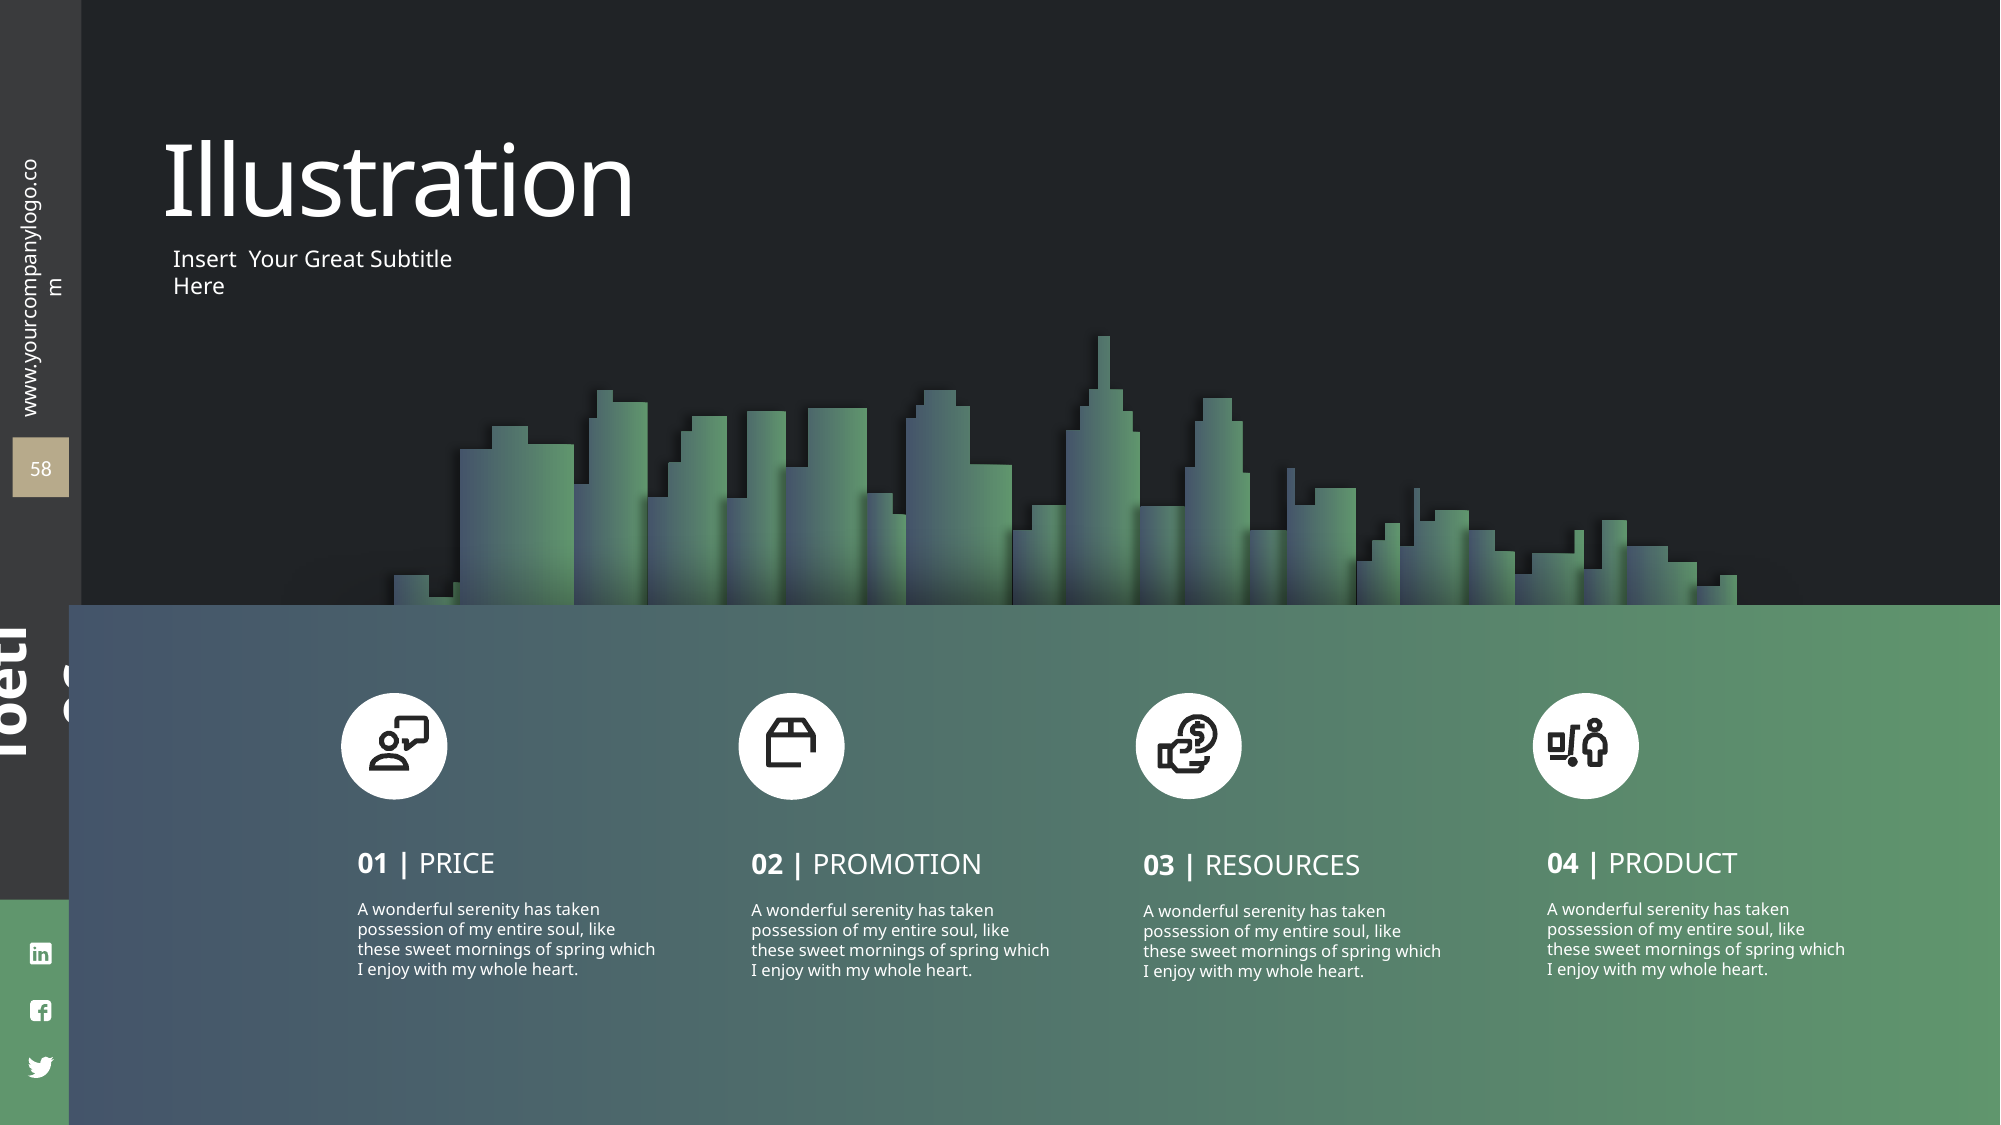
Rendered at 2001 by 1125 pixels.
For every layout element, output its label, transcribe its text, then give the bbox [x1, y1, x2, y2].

text_box Illustration [147, 116, 677, 236]
text_box [68, 605, 2000, 1125]
text_box 03 | RESOURCES A wonderful serenity has taken possession of my entire soul, like these sweet mornings of spring which I enjoy with my whole heart. [1128, 839, 1459, 988]
text_box 01 | PRICE A wonderful serenity has taken possession of my entire soul, like these sweet mornings of spring which I enjoy with my whole heart. [342, 837, 673, 986]
text_box [1135, 693, 1242, 800]
text_box 04 | PRODUCT A wonderful serenity has taken possession of my entire soul, like these sweet mornings of spring which I enjoy with my whole heart. [1532, 838, 1862, 987]
text_box [1532, 693, 1639, 800]
text_box [766, 717, 816, 768]
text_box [369, 715, 429, 771]
text_box Insert Your Great Subtitle Here [158, 237, 512, 307]
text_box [1157, 714, 1218, 774]
text_box [738, 693, 845, 800]
text_box 02 | PROMOTION A wonderful serenity has taken possession of my entire soul, like these sweet mornings of spring which I enjoy with my whole heart. [736, 839, 1067, 988]
slide_number 58 [12, 437, 69, 498]
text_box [394, 335, 1737, 633]
text_box [341, 693, 448, 800]
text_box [1547, 717, 1608, 767]
